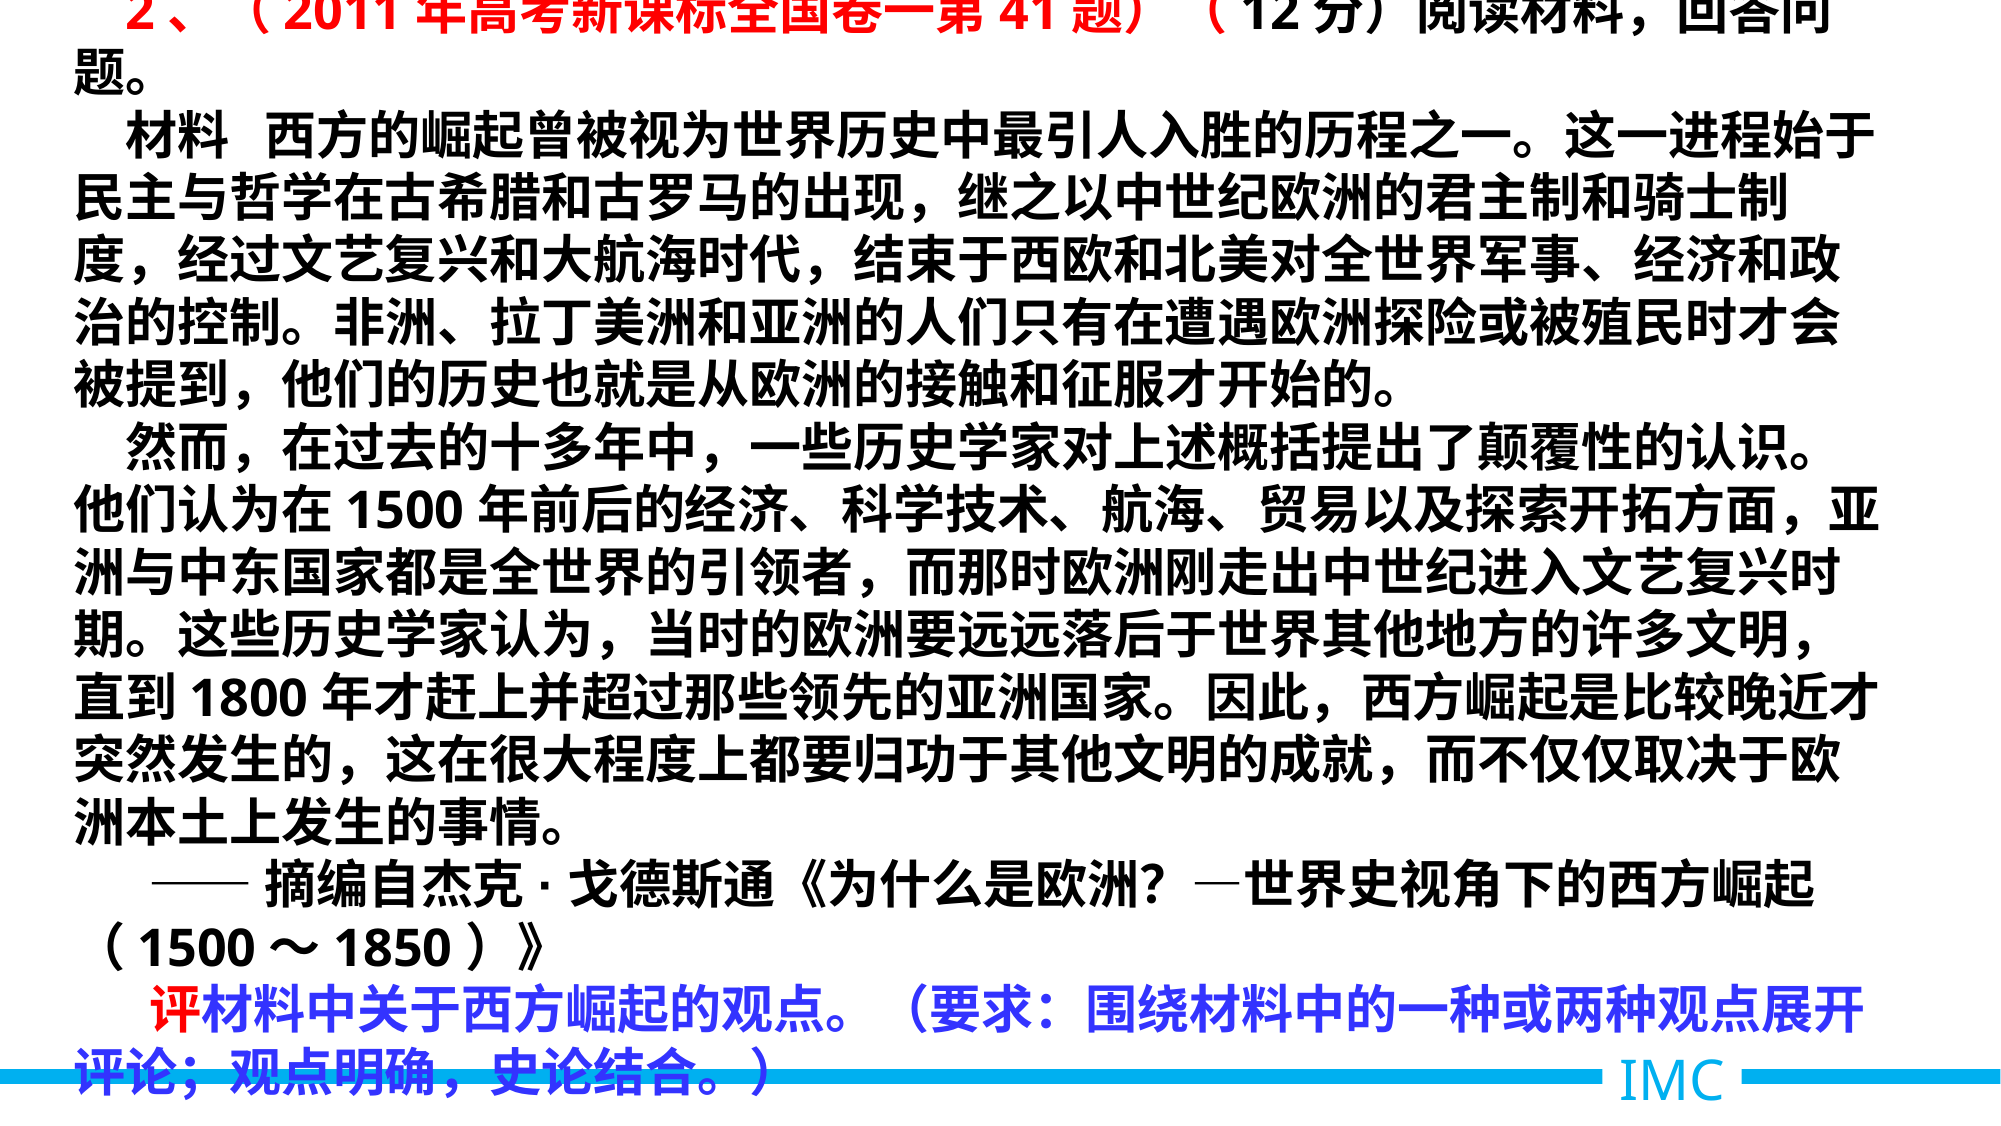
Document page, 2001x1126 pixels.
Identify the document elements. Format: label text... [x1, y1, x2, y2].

text_box 2、（2011年高考新课标全国卷一第41题）（12分）阅读材料，回答问题。 材料 西方的崛起曾被视为世界历史中最引人入胜的历程之一。这一进程始于民主与哲学在古希腊和古罗马的出现，继之以中世纪欧洲的君主制和骑士制度，经过文艺复兴和大航海时代，结束于西欧和北美对全世界军事、经济和政治的控制。非洲、拉丁美洲和亚洲的人们只有在遭遇欧洲探险或被殖民时才会被提到，他们的历史也就是从欧洲的接触和征服才开始的。 然而，在过去的十多年中，一些历史学家对上述概括提出了颠覆性的认识。他们认为在1500年前后的经济、科学技术、航海、贸易以及探索开拓方面，亚洲与中东国家都是全世界的引领者，而那时欧洲刚走出中世纪进入文艺复兴时期。这些历史学家认为，当时的欧洲要远远落后于世界其他地方的许多文明，直到1800年才赶上并超过那些领先的亚洲国家。因此，西方崛起是比较晚近才突然发生的，这在很大程度上都要归功于其他文明的成就，而不仅仅取决于欧洲本土上发生的事情。 ——摘编自杰克·戈德斯通《为什么是欧洲？—世界史视角下的西方崛起（1500～1850）》 评材料中关于西方崛起的观点。（要求：围绕材料中的一种或两种观点展开评论；观点明确，史论结合。） [57, 0, 1906, 1110]
